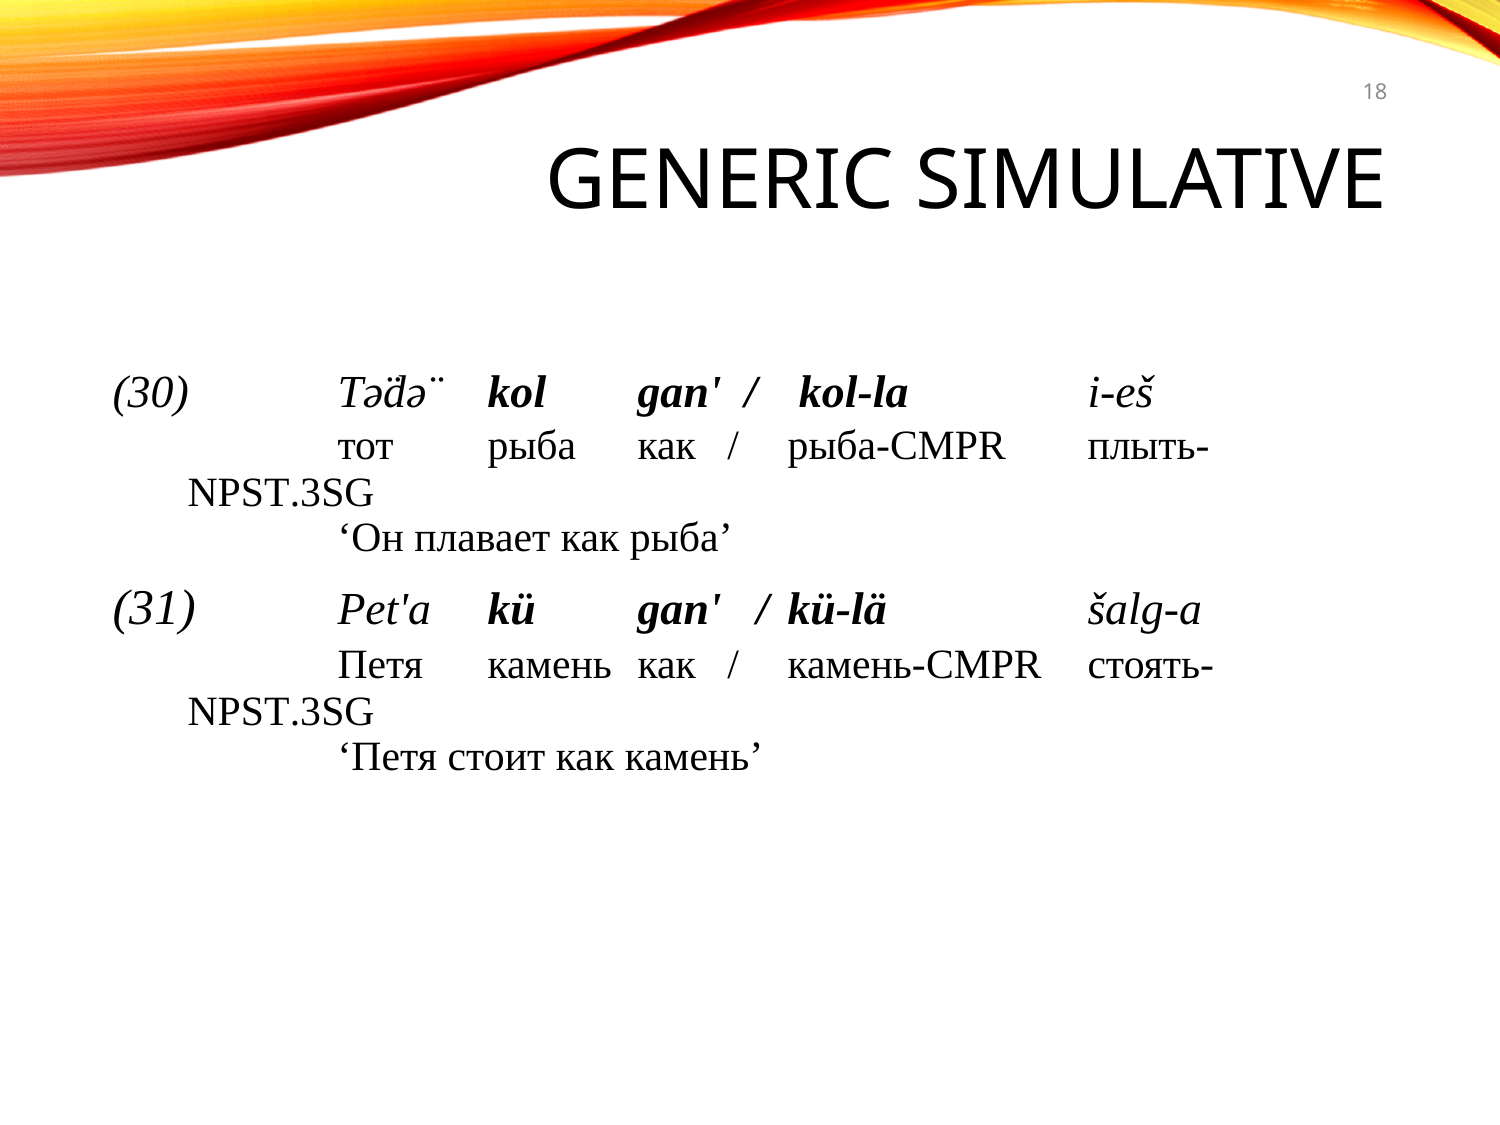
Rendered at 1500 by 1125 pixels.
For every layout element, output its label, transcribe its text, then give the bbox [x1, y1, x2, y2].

picture [0, 0, 1500, 178]
list Tə̈də̈ kol gan' / kol-la i-eš тот рыба как / рыба-cmpr плыть-npst.3sg ‘Он плавает как рыба’ Pet'a kü gan' / kü-lä šalg-a Петя камень как / камень-cmpr стоять-npst.3sg ‘Петя стоит как камень’ [97, 360, 1403, 1028]
slide_number 18 [1078, 62, 1403, 123]
title Generic simulative [356, 125, 1403, 338]
